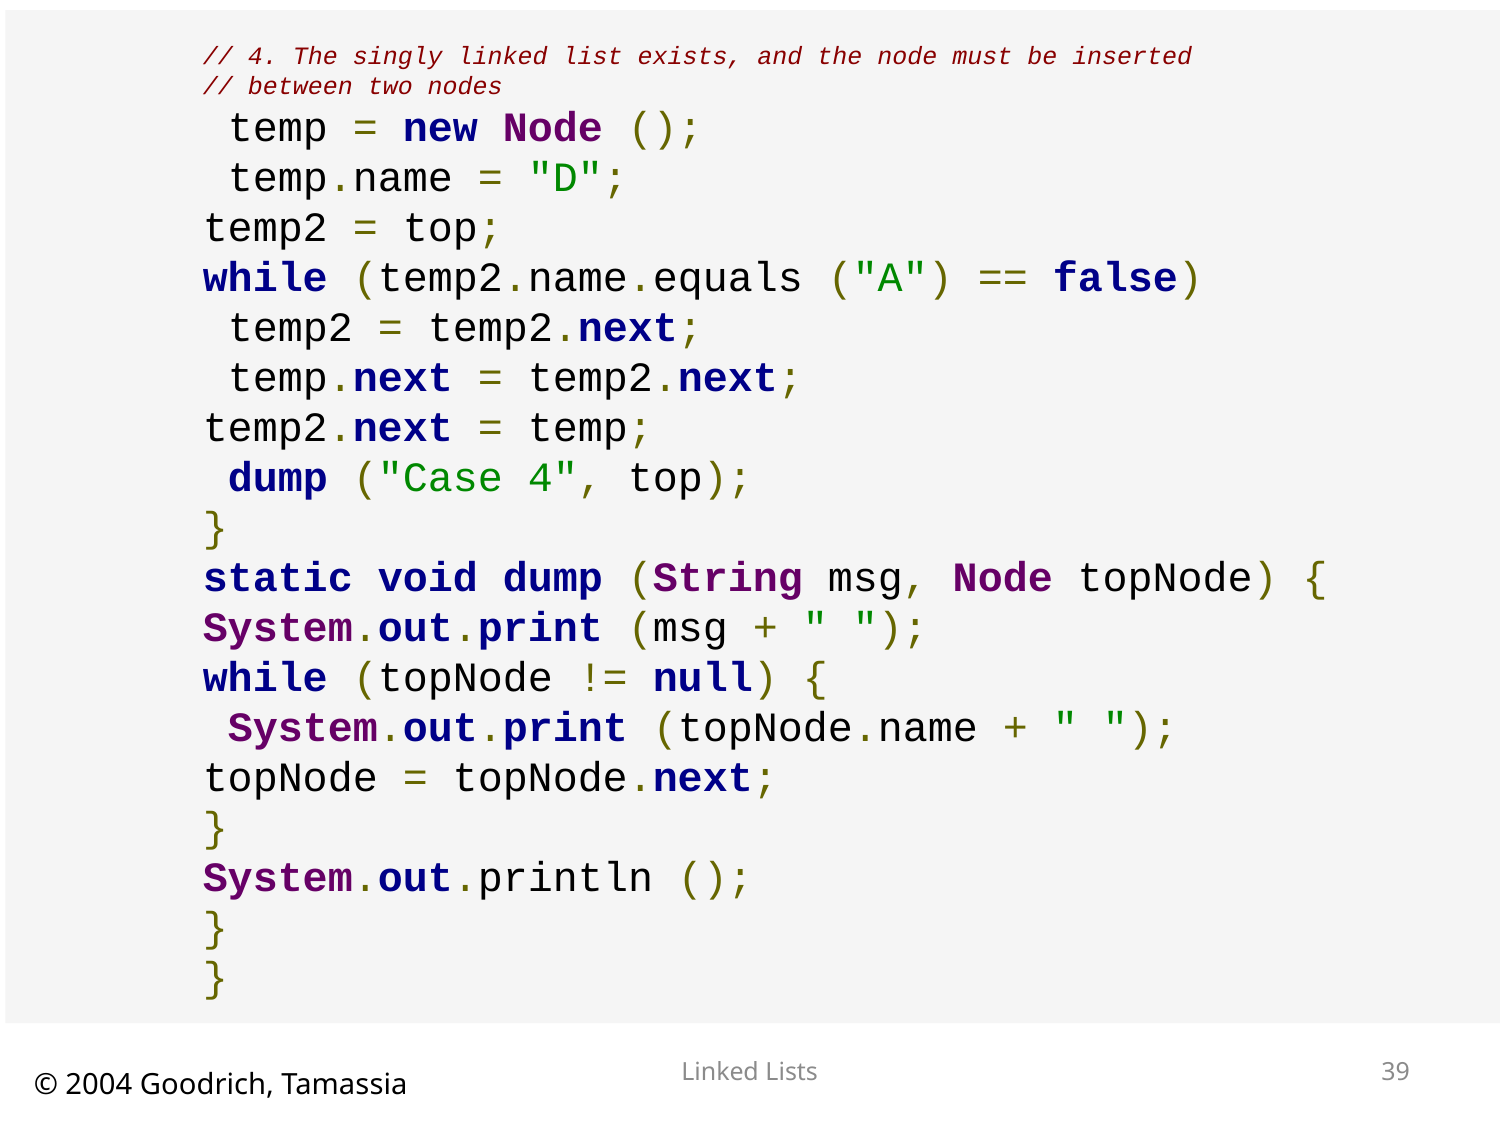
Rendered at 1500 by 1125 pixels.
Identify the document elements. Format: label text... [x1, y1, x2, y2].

slide_number 39 [1074, 1042, 1425, 1103]
footer Linked Lists [512, 1042, 988, 1103]
text_box // 4. The singly linked list exists, and the node must be inserted // between two nodes temp = new Node (); temp.name = "D"; temp2 = top; while (temp2.name.equals ("A") == false) temp2 = temp2.next; temp.next = temp2.next; temp2.next = temp; dump ("Case 4", top); } static void dump (String msg, Node topNode) { System.out.print (msg + " "); while (topNode != null) { System.out.print (topNode.name + " "); topNode = topNode.next; } System.out.println (); } } [5, 10, 1500, 1024]
